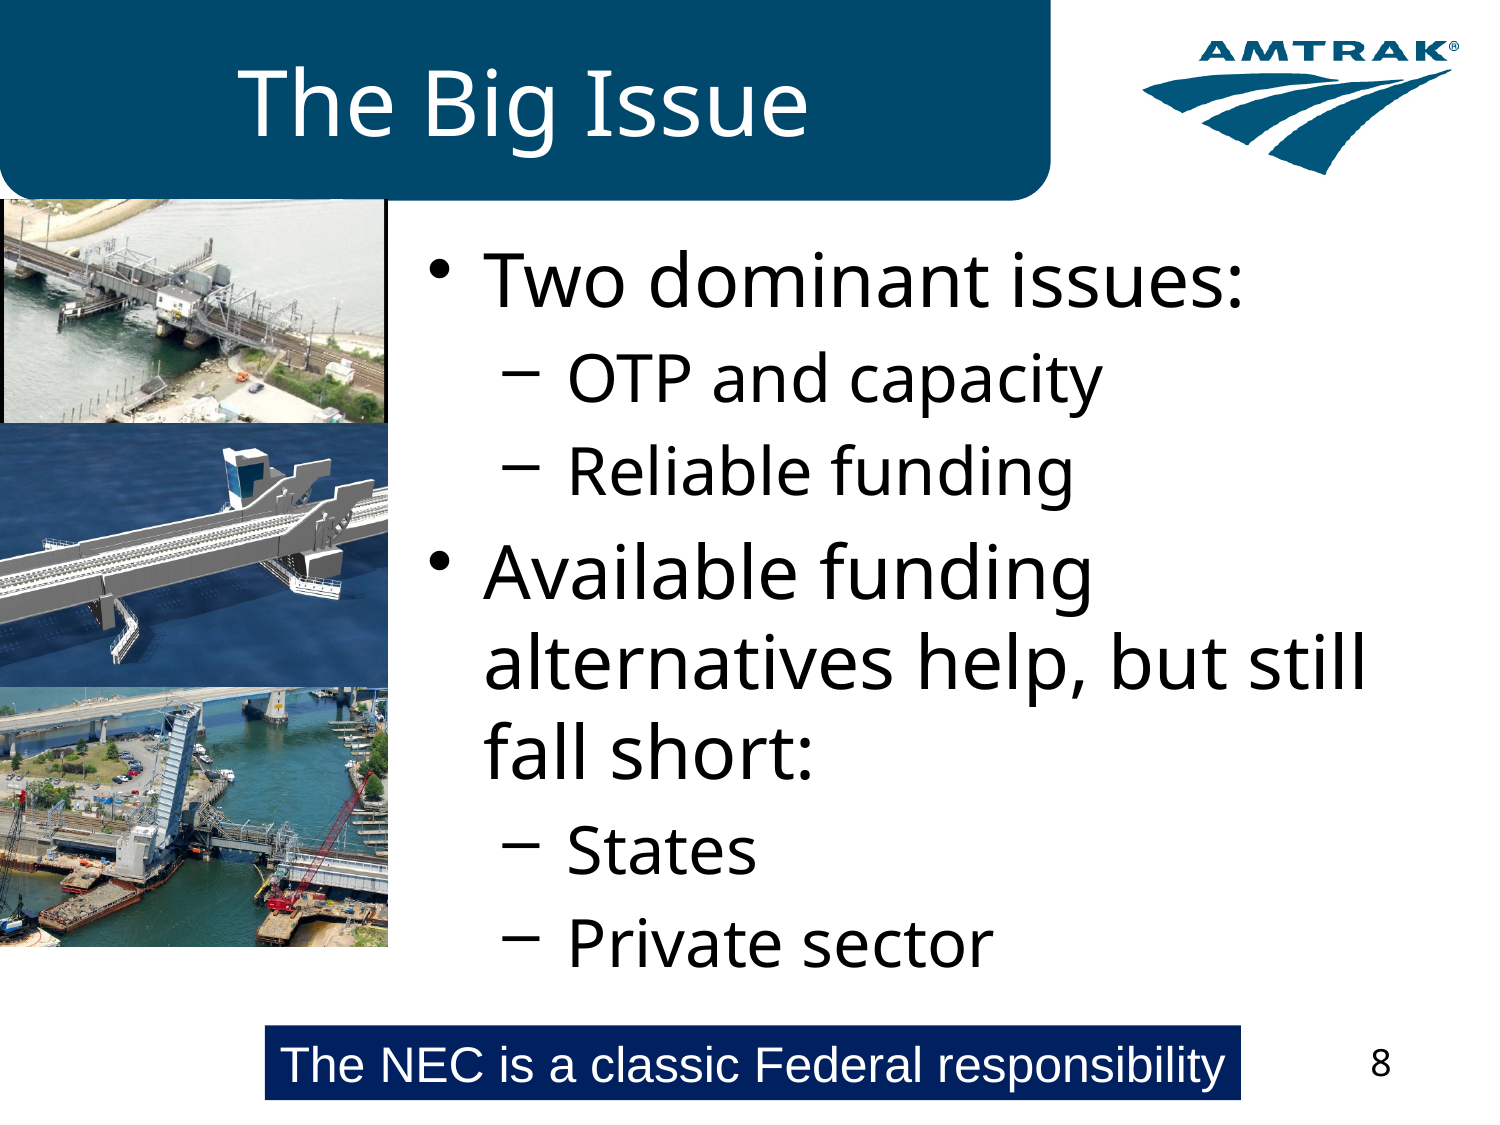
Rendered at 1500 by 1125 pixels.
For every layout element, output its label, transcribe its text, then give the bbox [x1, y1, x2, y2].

list Two dominant issues: OTP and capacity Reliable funding Available funding alternatives help, but still fall short: States Private sector [412, 224, 1425, 968]
picture [0, 199, 388, 948]
title The Big Issue [37, 24, 1013, 175]
picture [1100, 0, 1500, 216]
text_box The NEC is a classic Federal responsibility [264, 1025, 1241, 1101]
